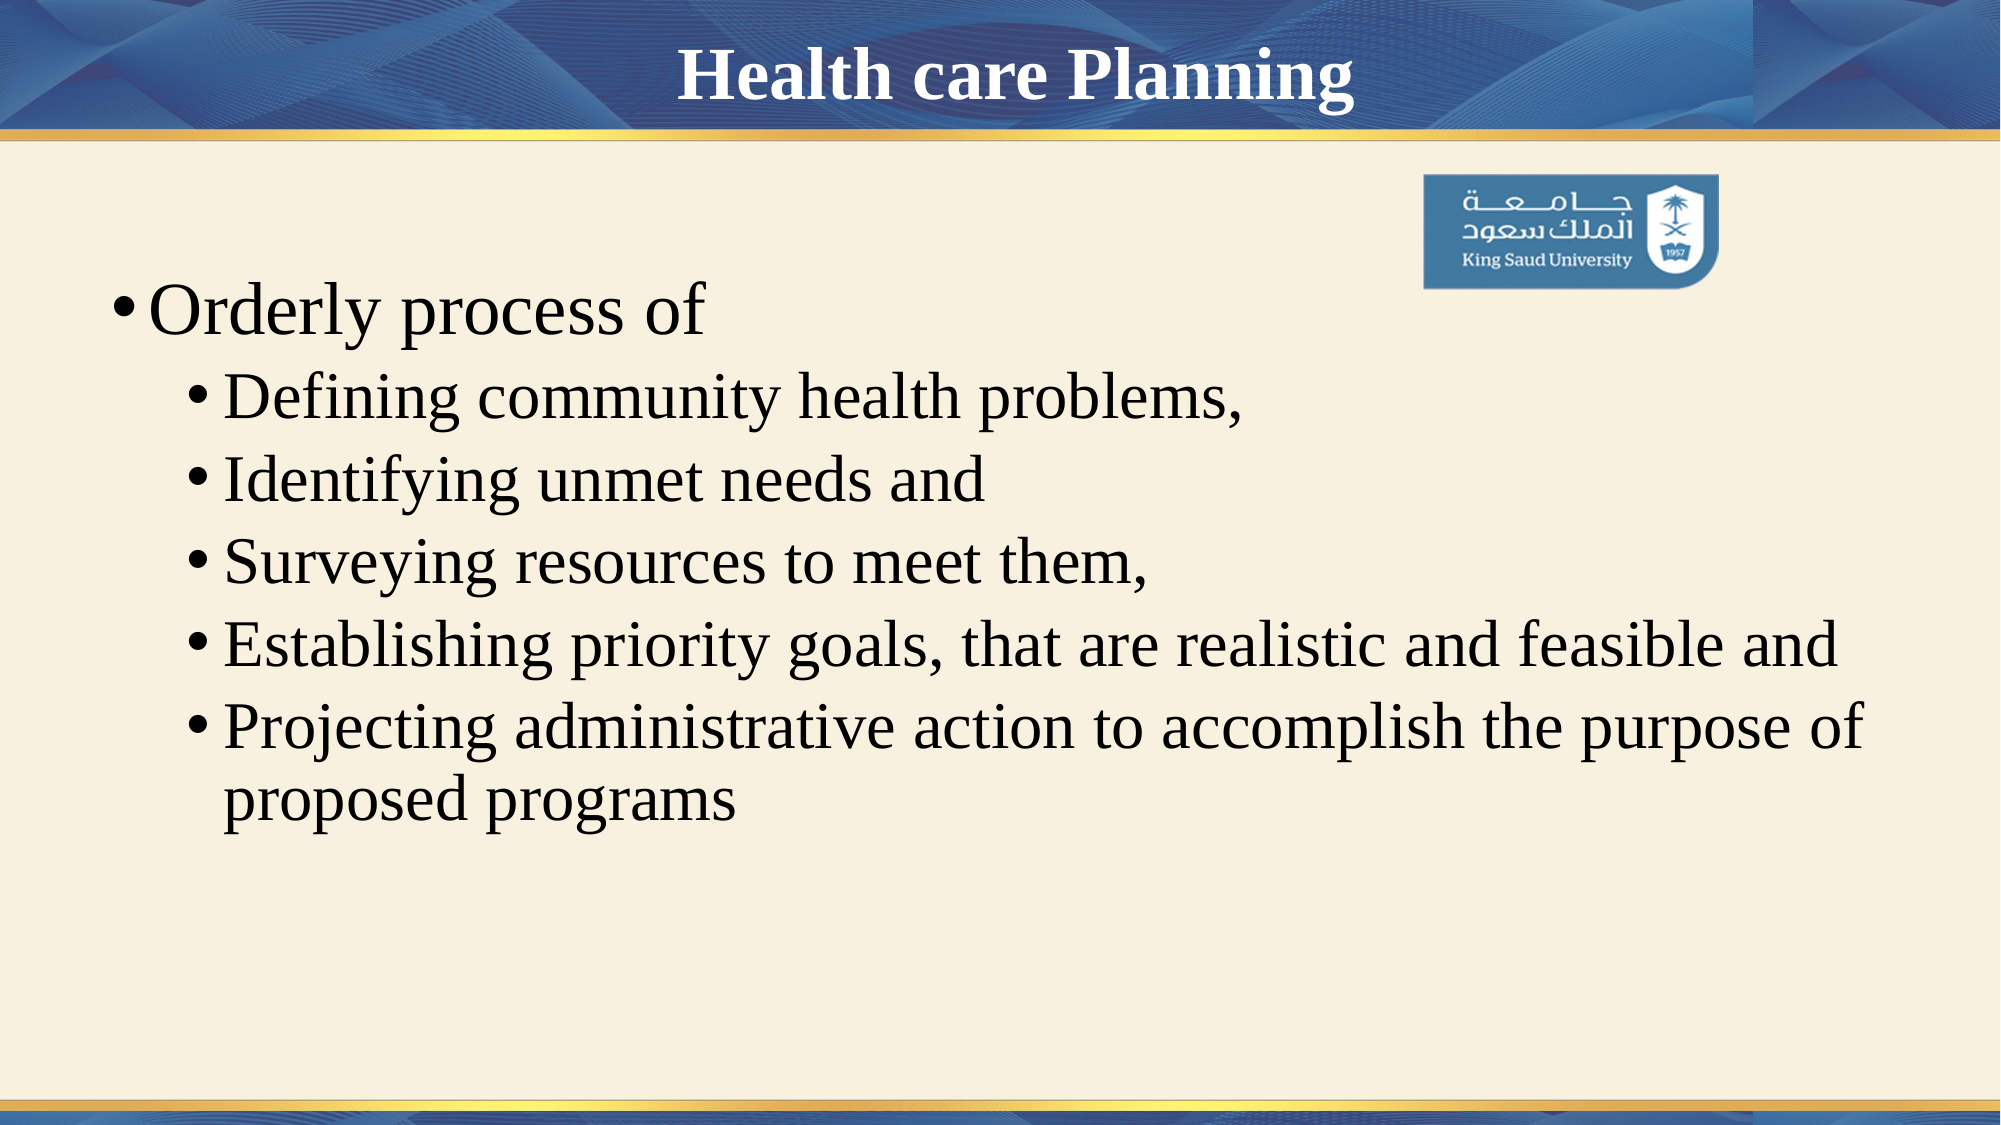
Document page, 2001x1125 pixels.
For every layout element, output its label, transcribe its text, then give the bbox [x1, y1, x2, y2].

picture [0, 0, 2001, 1125]
title Health care Planning [366, 6, 1667, 144]
text_box Orderly process of Defining community health problems, Identifying unmet needs and Surveying resources to meet them, Establishing priority goals, that are realistic and feasible and Projecting administrative action to accomplish the purpose of proposed programs [96, 262, 1900, 1005]
